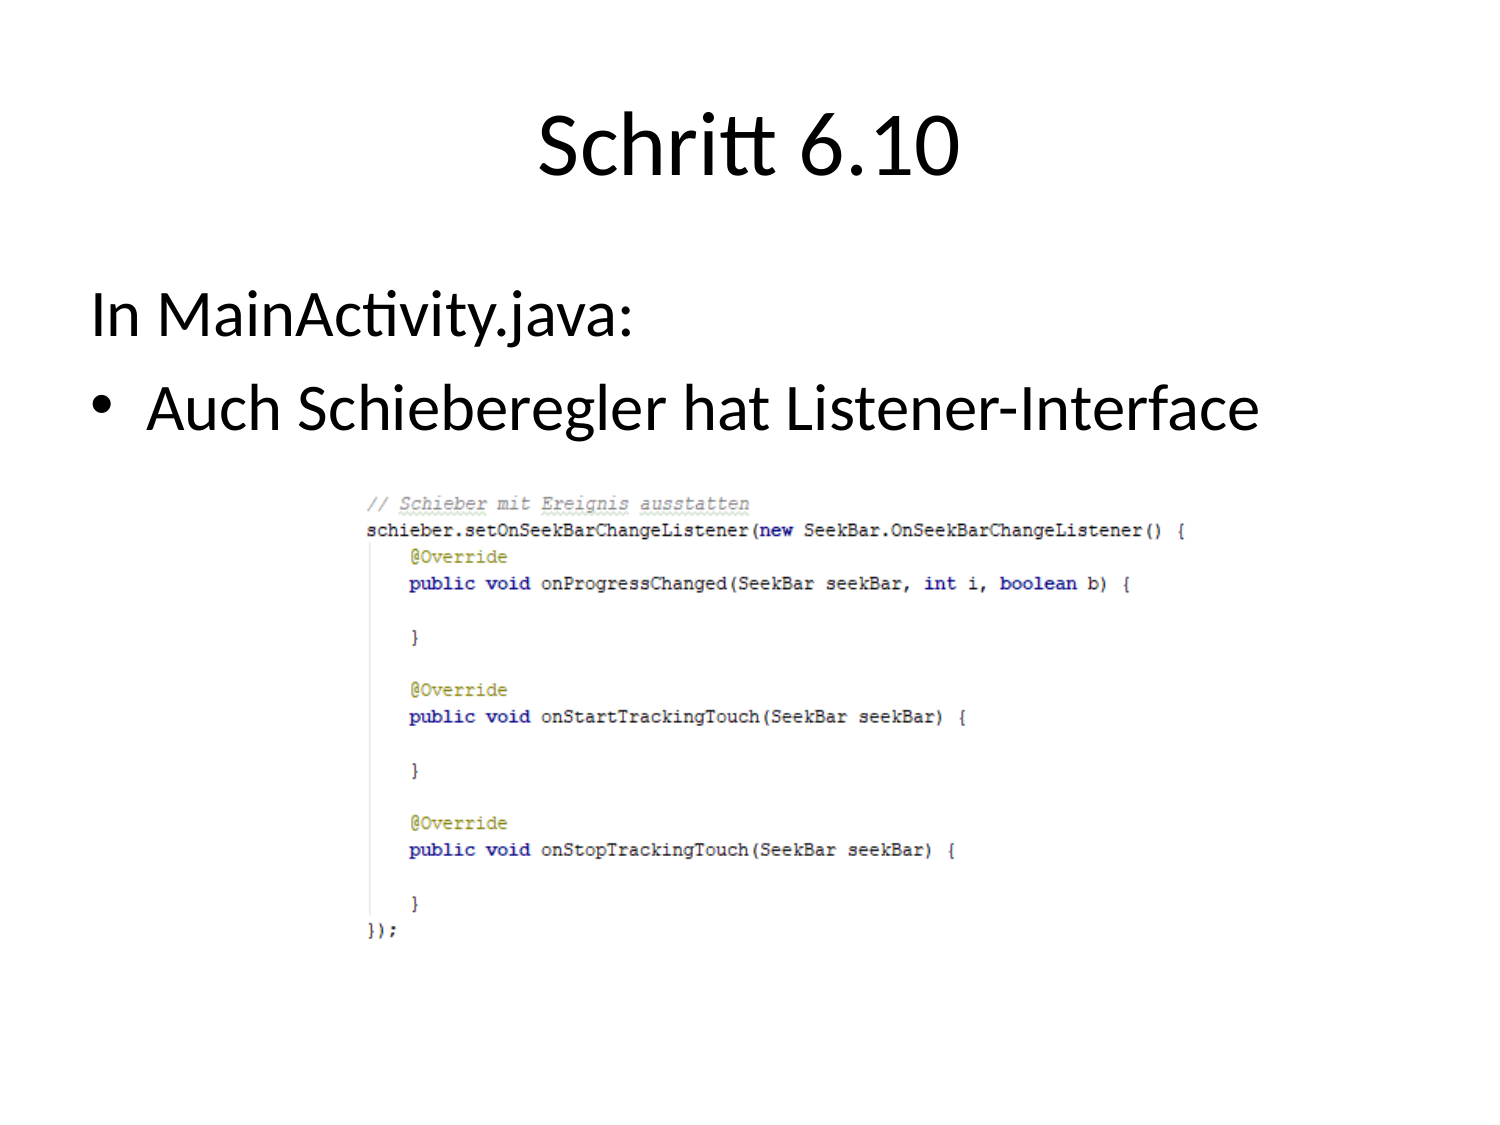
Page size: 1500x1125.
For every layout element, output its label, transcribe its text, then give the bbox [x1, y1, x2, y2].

title Schritt 6.10 [75, 45, 1425, 233]
list In MainActivity.java: Auch Schieberegler hat Listener-Interface [75, 262, 1425, 1005]
picture [359, 491, 1194, 950]
